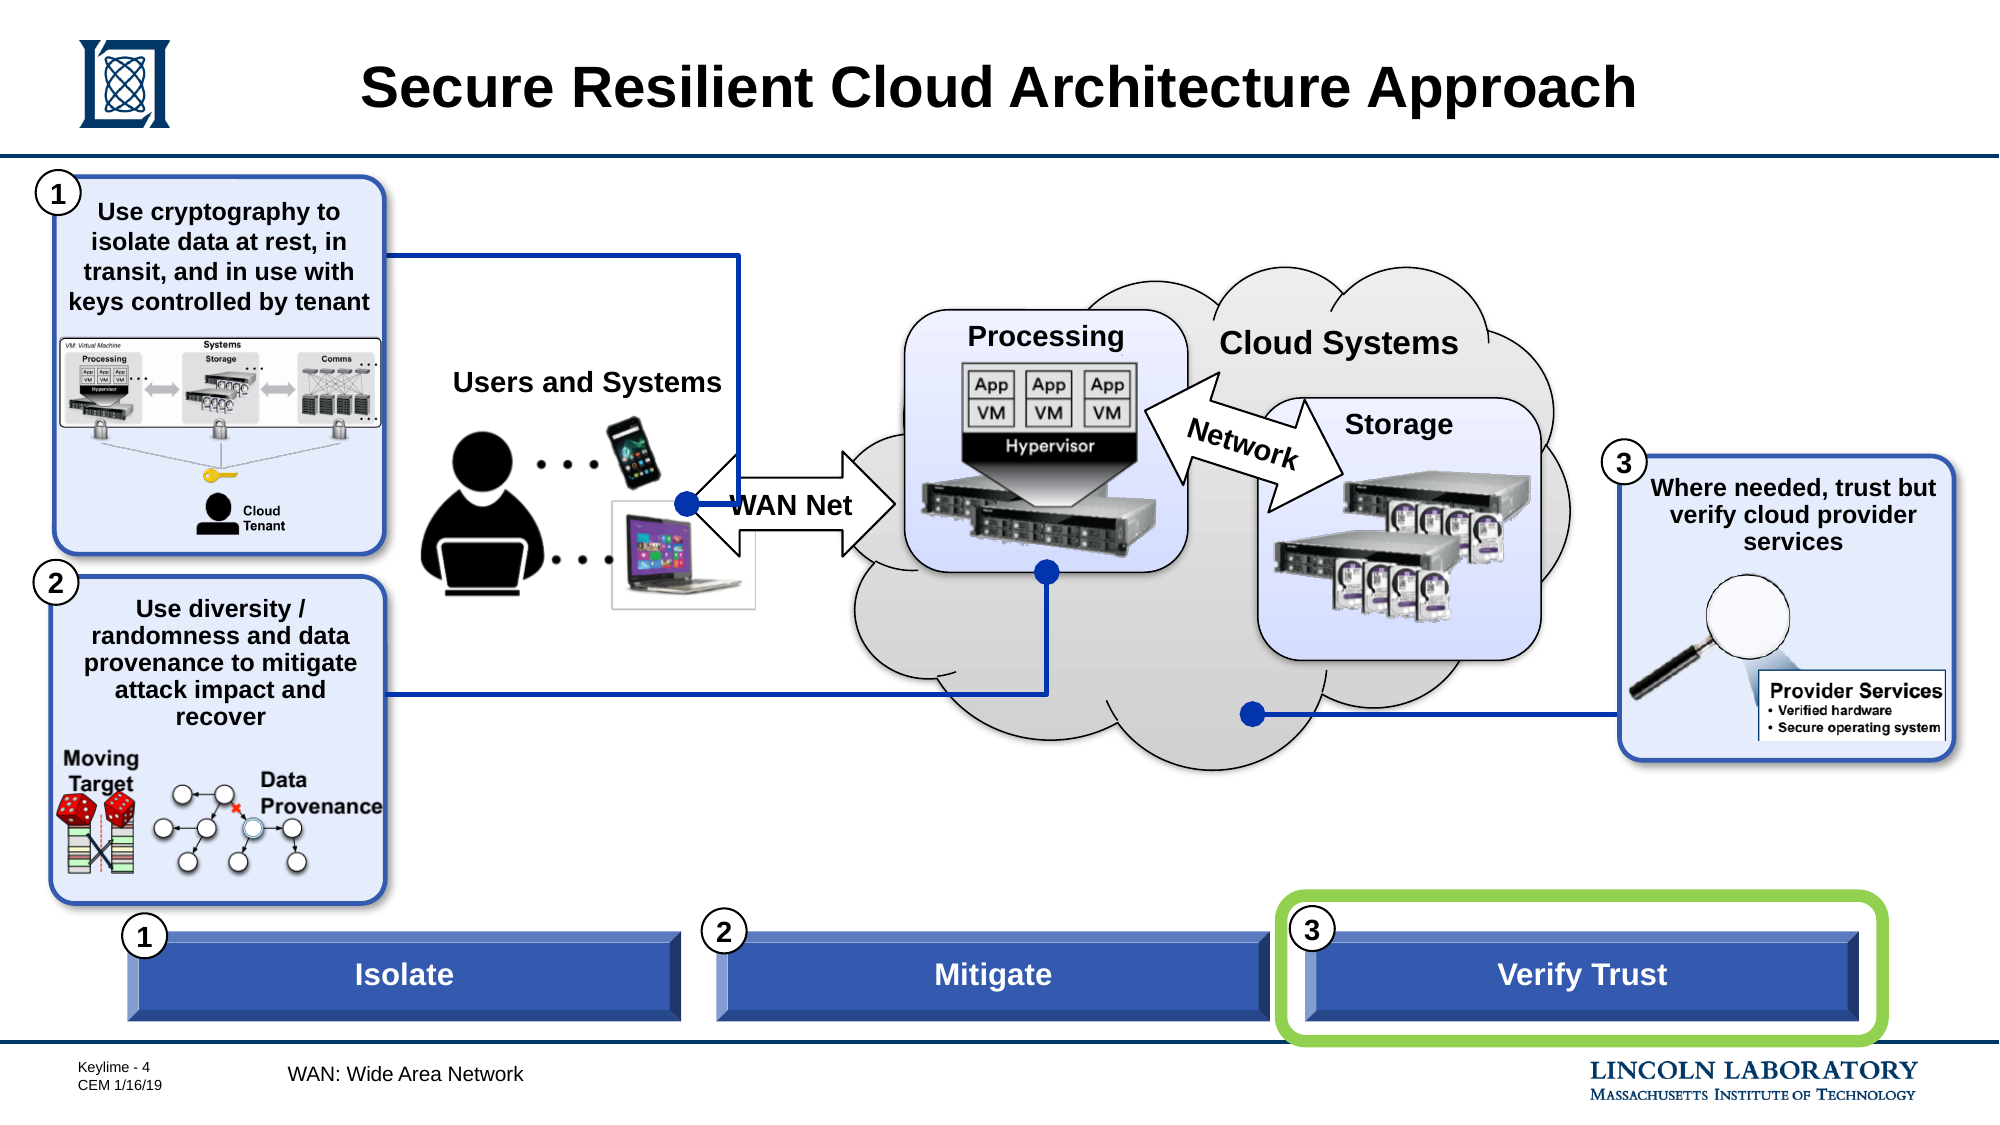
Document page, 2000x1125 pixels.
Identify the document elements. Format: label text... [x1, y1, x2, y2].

text_box Cloud Systems [1198, 313, 1497, 369]
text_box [35, 169, 792, 555]
text_box [854, 435, 893, 497]
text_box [33, 559, 1048, 904]
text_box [1252, 397, 1547, 438]
title Secure Resilient Cloud Architecture Approach [205, 16, 1794, 151]
text_box 1 [120, 916, 168, 948]
text_box WAN: Wide Area Network [272, 1053, 609, 1094]
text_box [899, 309, 1194, 575]
text_box [1199, 332, 1555, 432]
picture [1588, 1061, 1918, 1100]
text_box WAN Net [796, 449, 893, 558]
text_box [1052, 462, 1249, 772]
text_box [855, 511, 893, 558]
text_box [1090, 266, 1483, 313]
picture [391, 555, 784, 559]
text_box Network [1199, 370, 1247, 477]
text_box [1279, 893, 1885, 1044]
text_box 2 [699, 912, 749, 928]
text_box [1252, 439, 1969, 761]
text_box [127, 931, 1860, 1022]
picture [79, 40, 170, 128]
